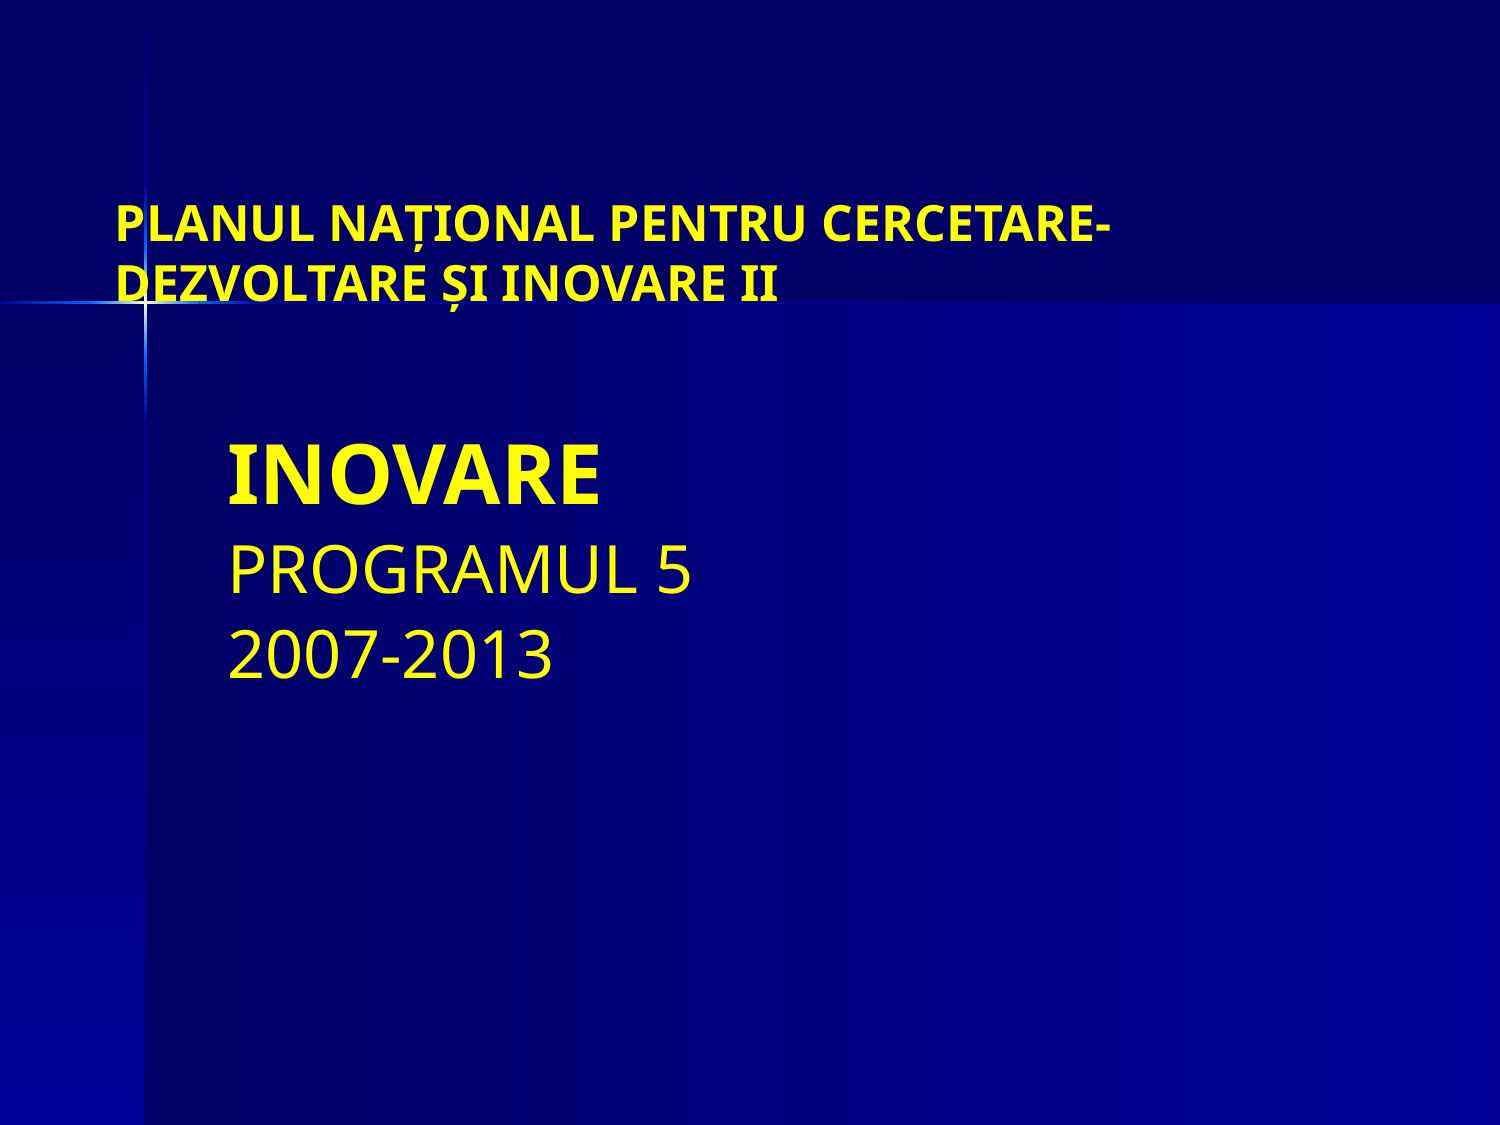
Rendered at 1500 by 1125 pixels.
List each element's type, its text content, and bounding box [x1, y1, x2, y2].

title PLANUL NAŢIONAL PENTRU CERCETARE-DEZVOLTARE ŞI INOVARE II [99, 137, 1376, 379]
subtitle INOVARE PROGRAMUL 5 2007-2013 [212, 424, 1263, 713]
